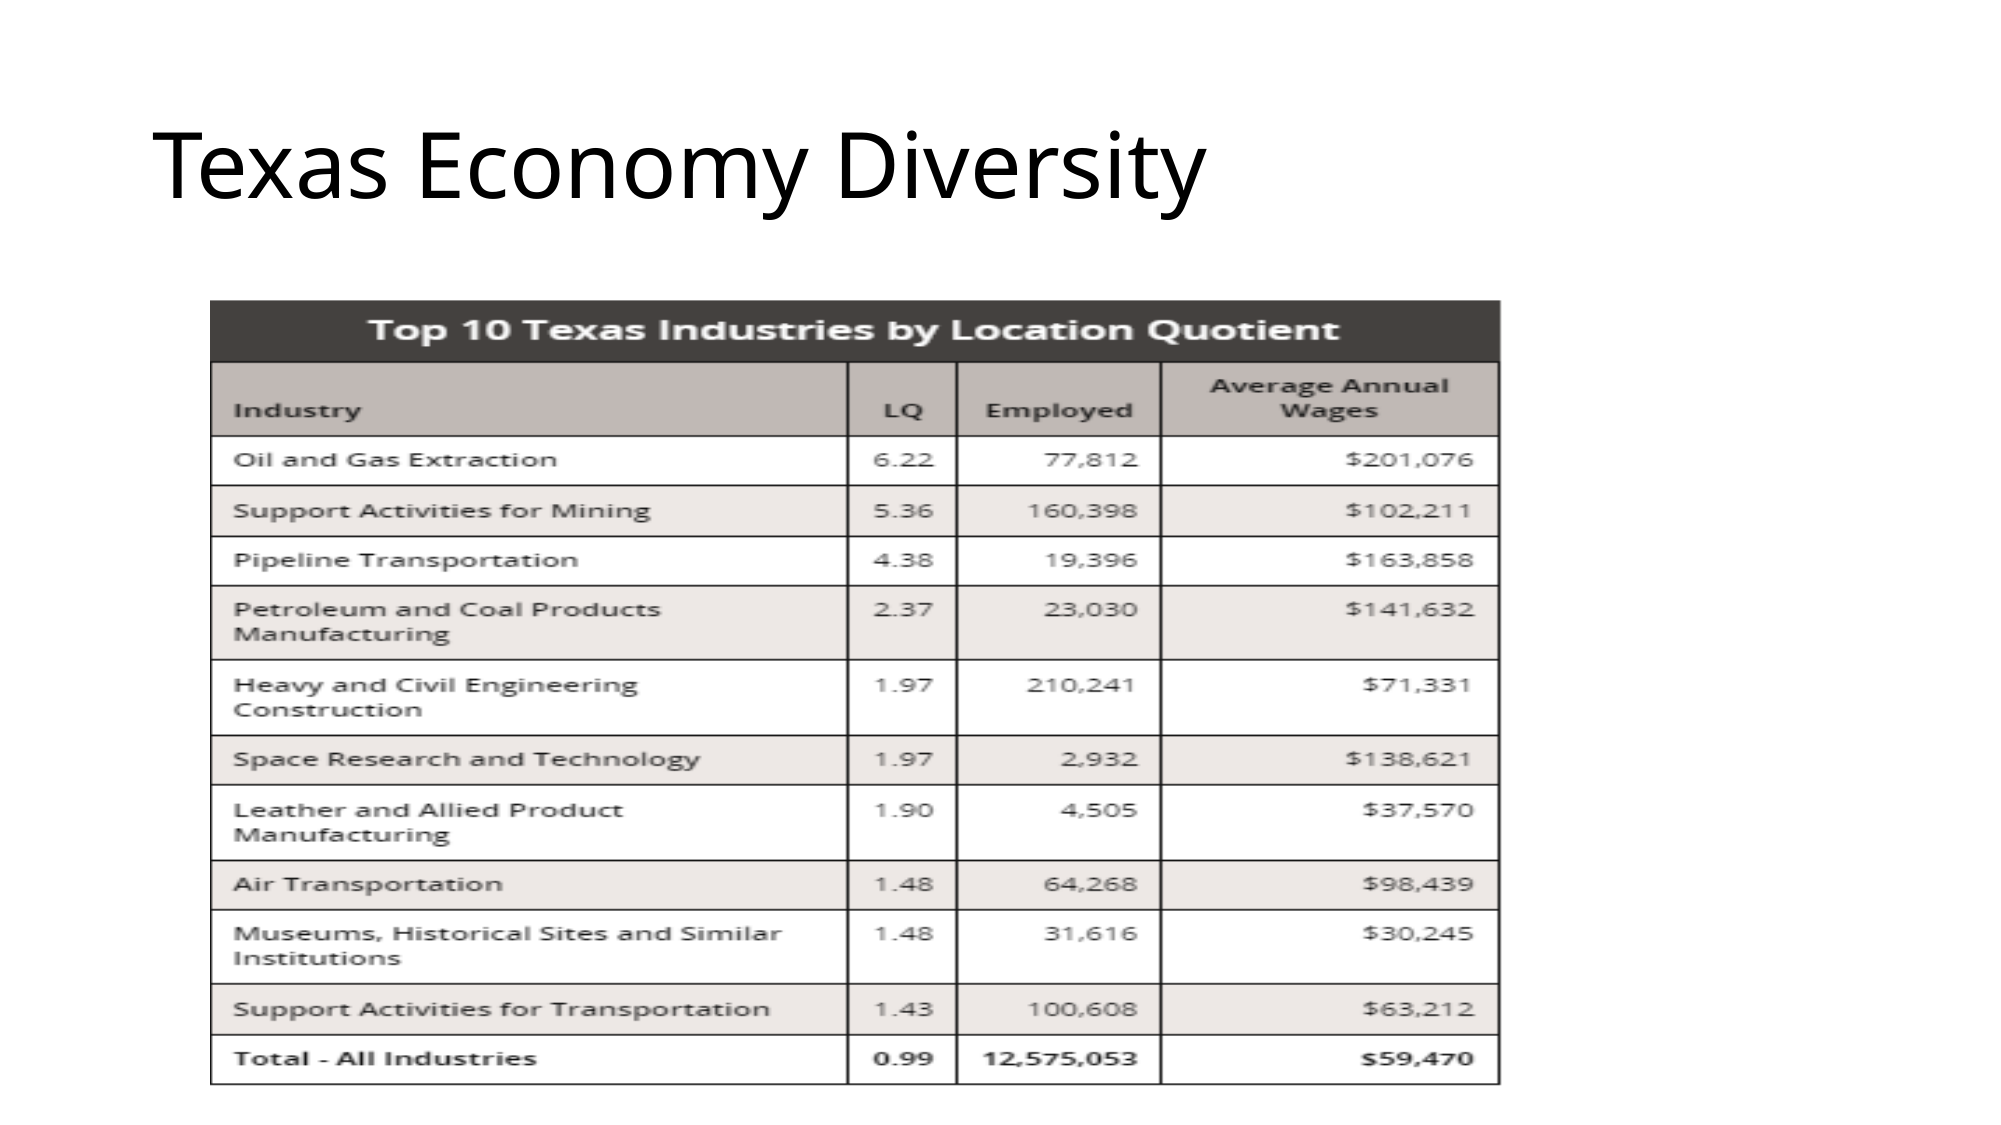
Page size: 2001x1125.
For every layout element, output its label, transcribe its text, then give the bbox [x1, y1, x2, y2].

title Texas Economy Diversity [137, 59, 1863, 278]
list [209, 299, 1507, 1087]
